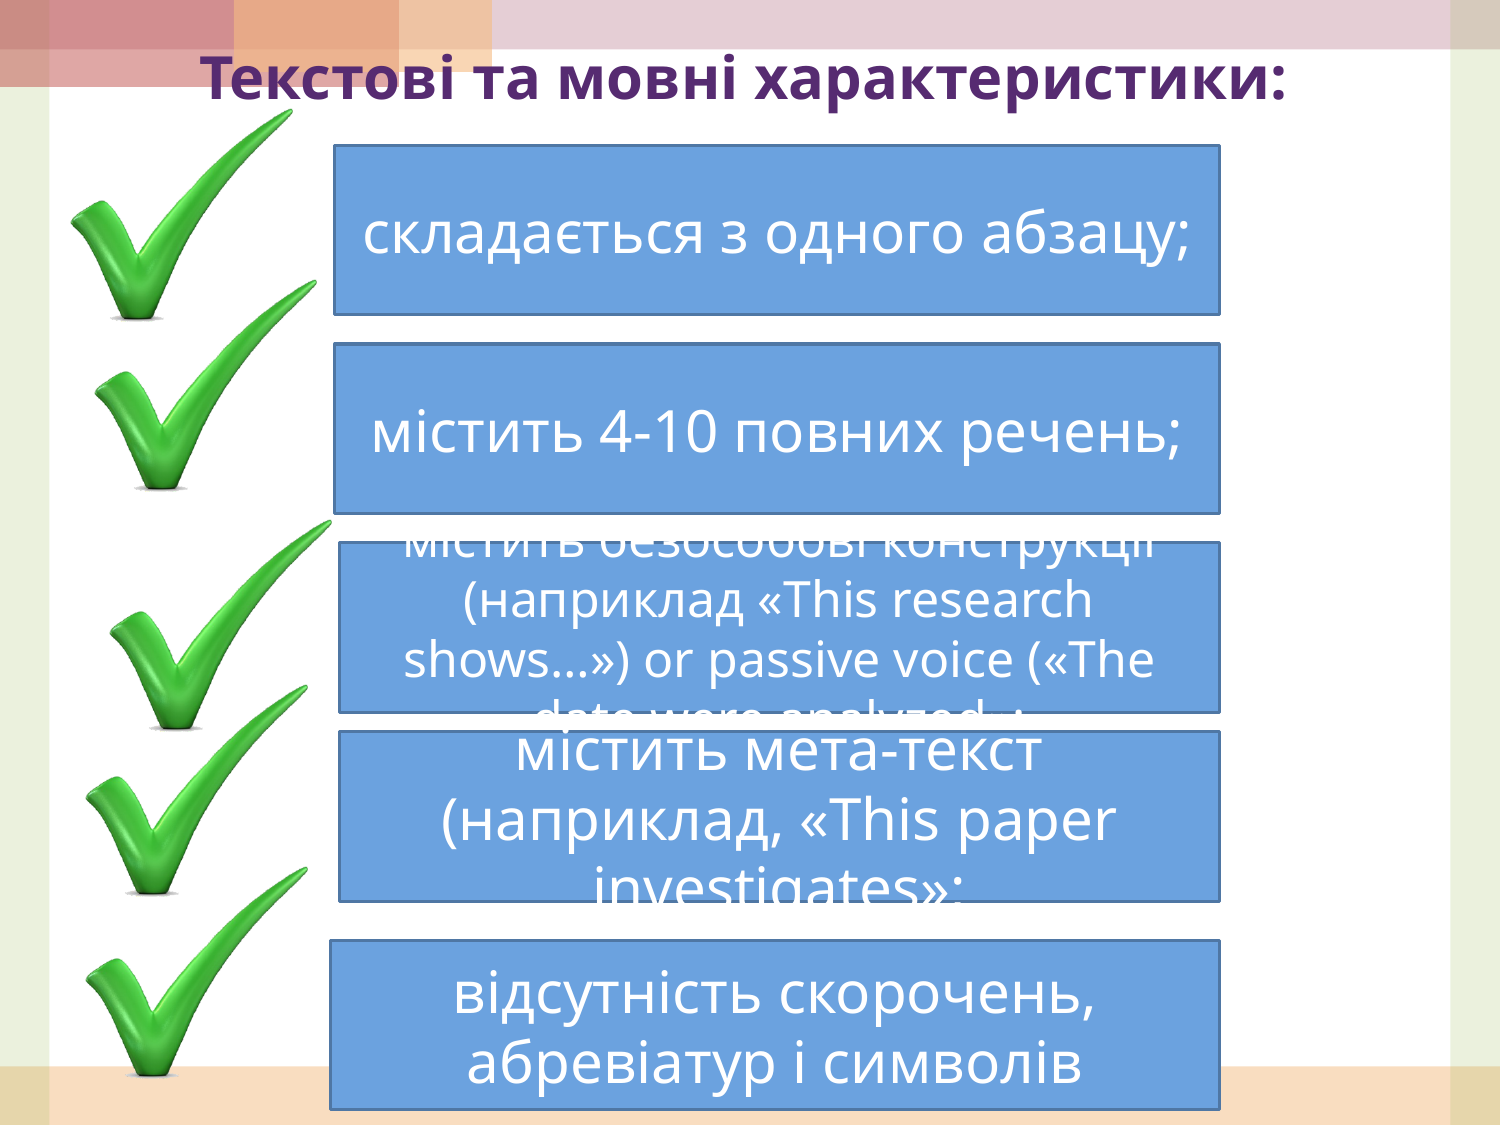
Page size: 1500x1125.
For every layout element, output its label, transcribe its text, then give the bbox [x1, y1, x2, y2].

picture [85, 519, 340, 1079]
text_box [70, 135, 1440, 1048]
picture [70, 108, 325, 492]
text_box відсутність скорочень, абревіатур і символів [329, 1058, 1221, 1111]
text_box Текстові та мовні характеристики: [145, 32, 1343, 132]
